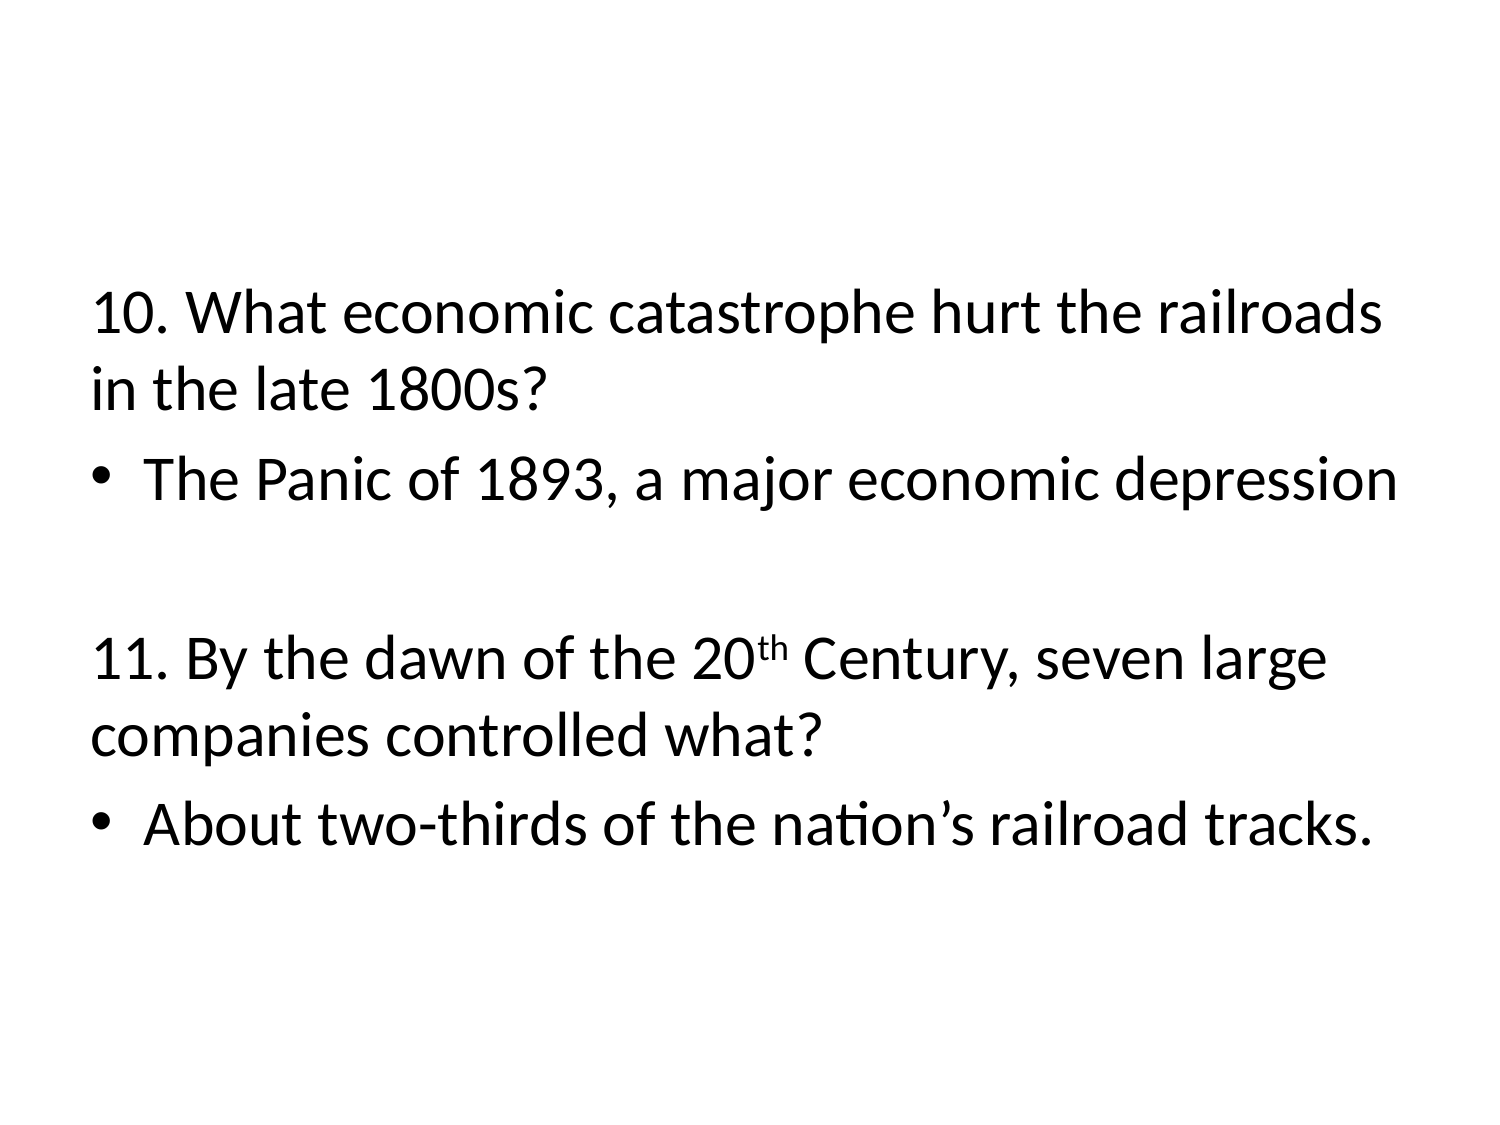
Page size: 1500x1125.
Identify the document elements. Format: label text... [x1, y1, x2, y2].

list 10. What economic catastrophe hurt the railroads in the late 1800s? The Panic of 1893, a major economic depression 11. By the dawn of the 20th Century, seven large companies controlled what? About two-thirds of the nation’s railroad tracks. [75, 262, 1425, 1005]
